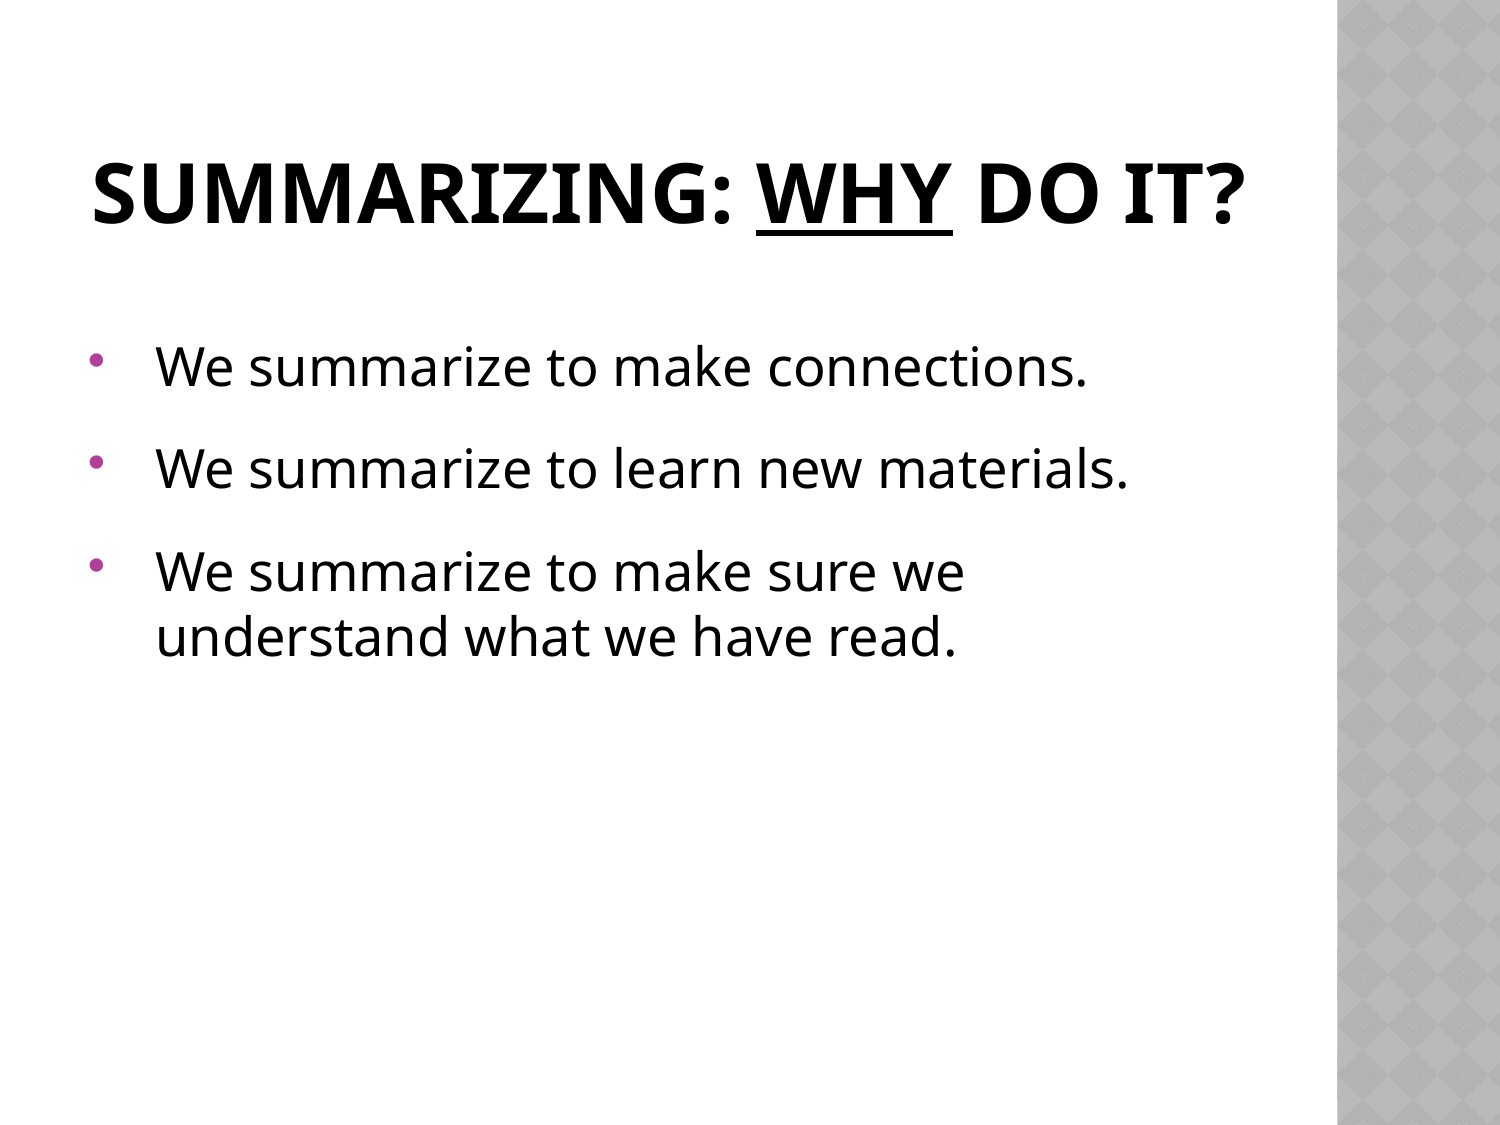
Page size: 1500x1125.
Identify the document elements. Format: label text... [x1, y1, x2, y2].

title Summarizing: Why do it? [75, 52, 1263, 240]
list We summarize to make connections. We summarize to learn new materials. We summarize to make sure we understand what we have read. [75, 324, 1263, 724]
